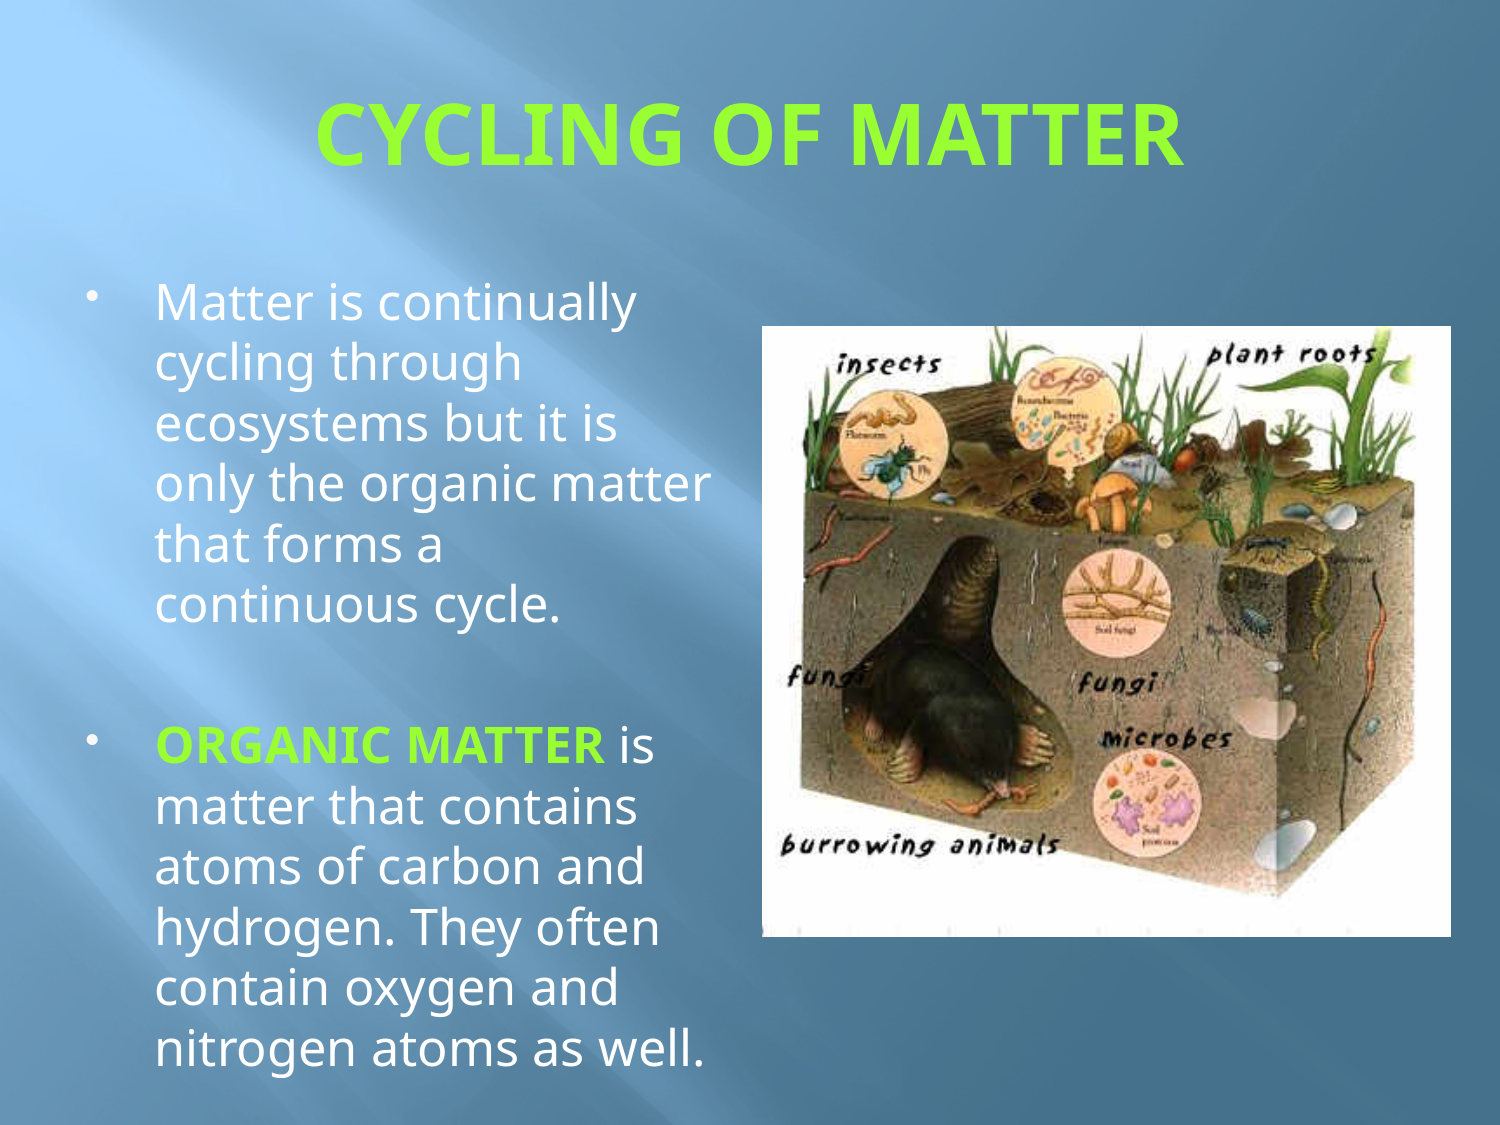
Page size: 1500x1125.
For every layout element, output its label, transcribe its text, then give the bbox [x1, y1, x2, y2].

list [762, 326, 1451, 937]
list Matter is continually cycling through ecosystems but it is only the organic matter that forms a continuous cycle. ORGANIC MATTER is matter that contains atoms of carbon and hydrogen. They often contain oxygen and nitrogen atoms as well. [49, 262, 738, 1088]
title CYCLING OF MATTER [49, 37, 1451, 225]
